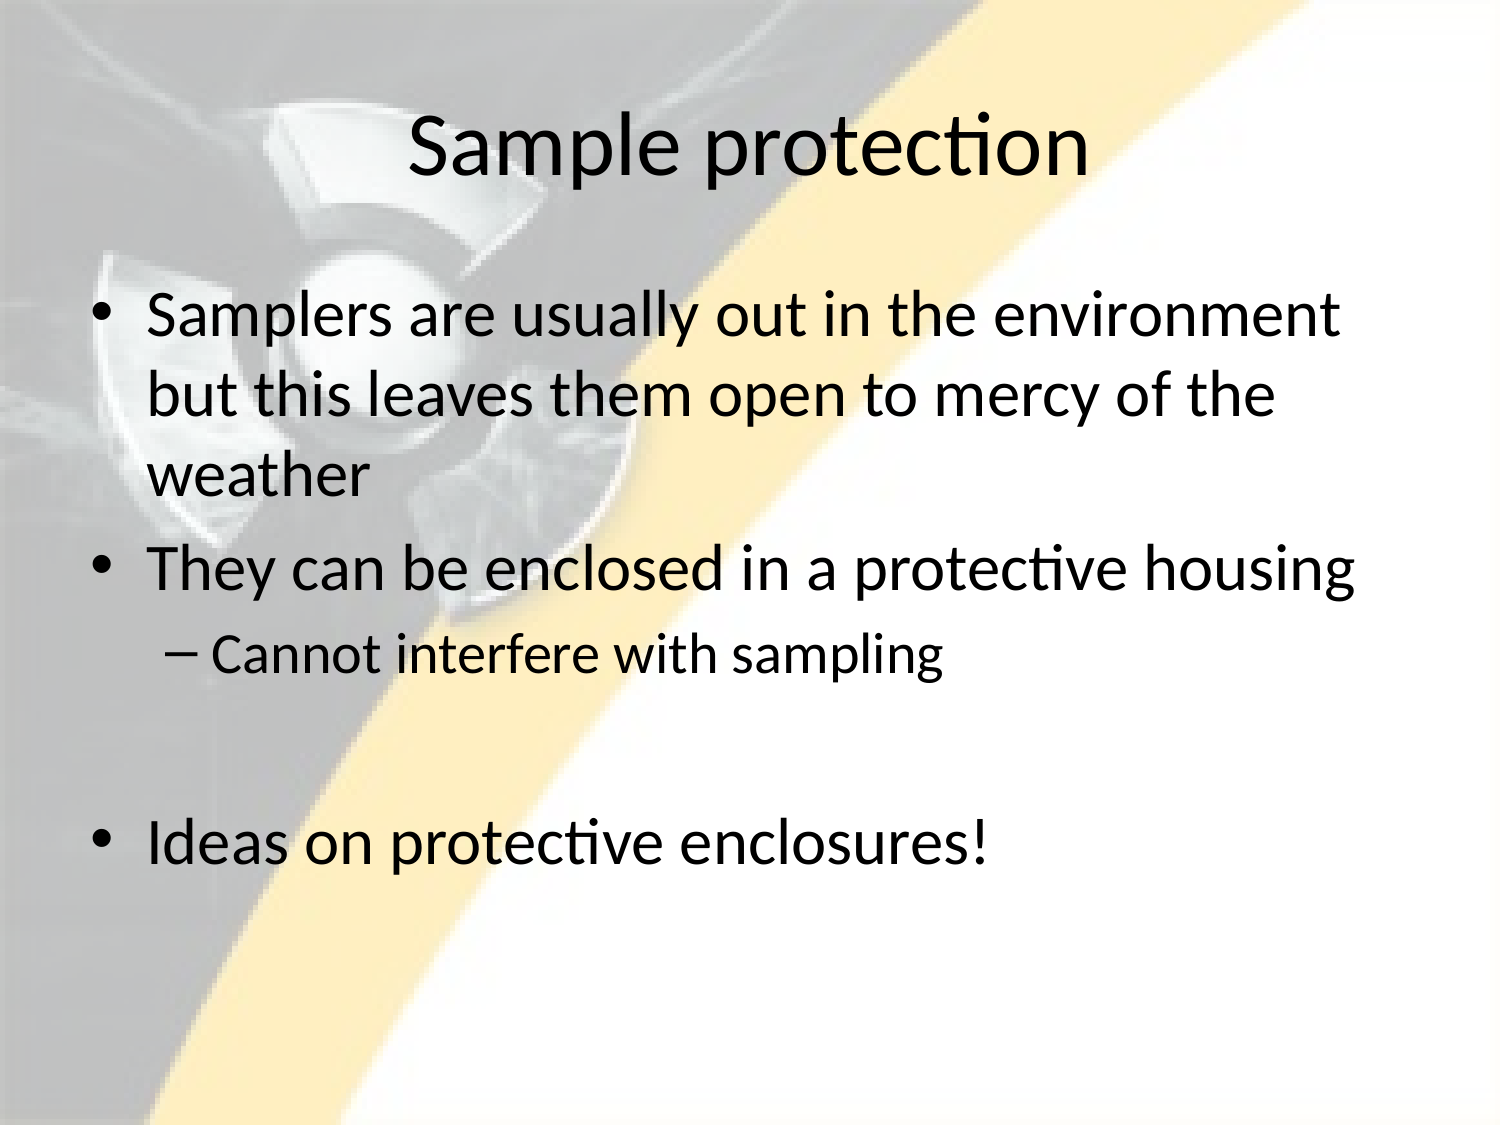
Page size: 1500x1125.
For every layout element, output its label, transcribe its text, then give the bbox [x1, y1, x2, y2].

title Sample protection [75, 45, 1425, 233]
list Samplers are usually out in the environment but this leaves them open to mercy of the weather They can be enclosed in a protective housing Cannot interfere with sampling Ideas on protective enclosures! [75, 262, 1425, 1005]
